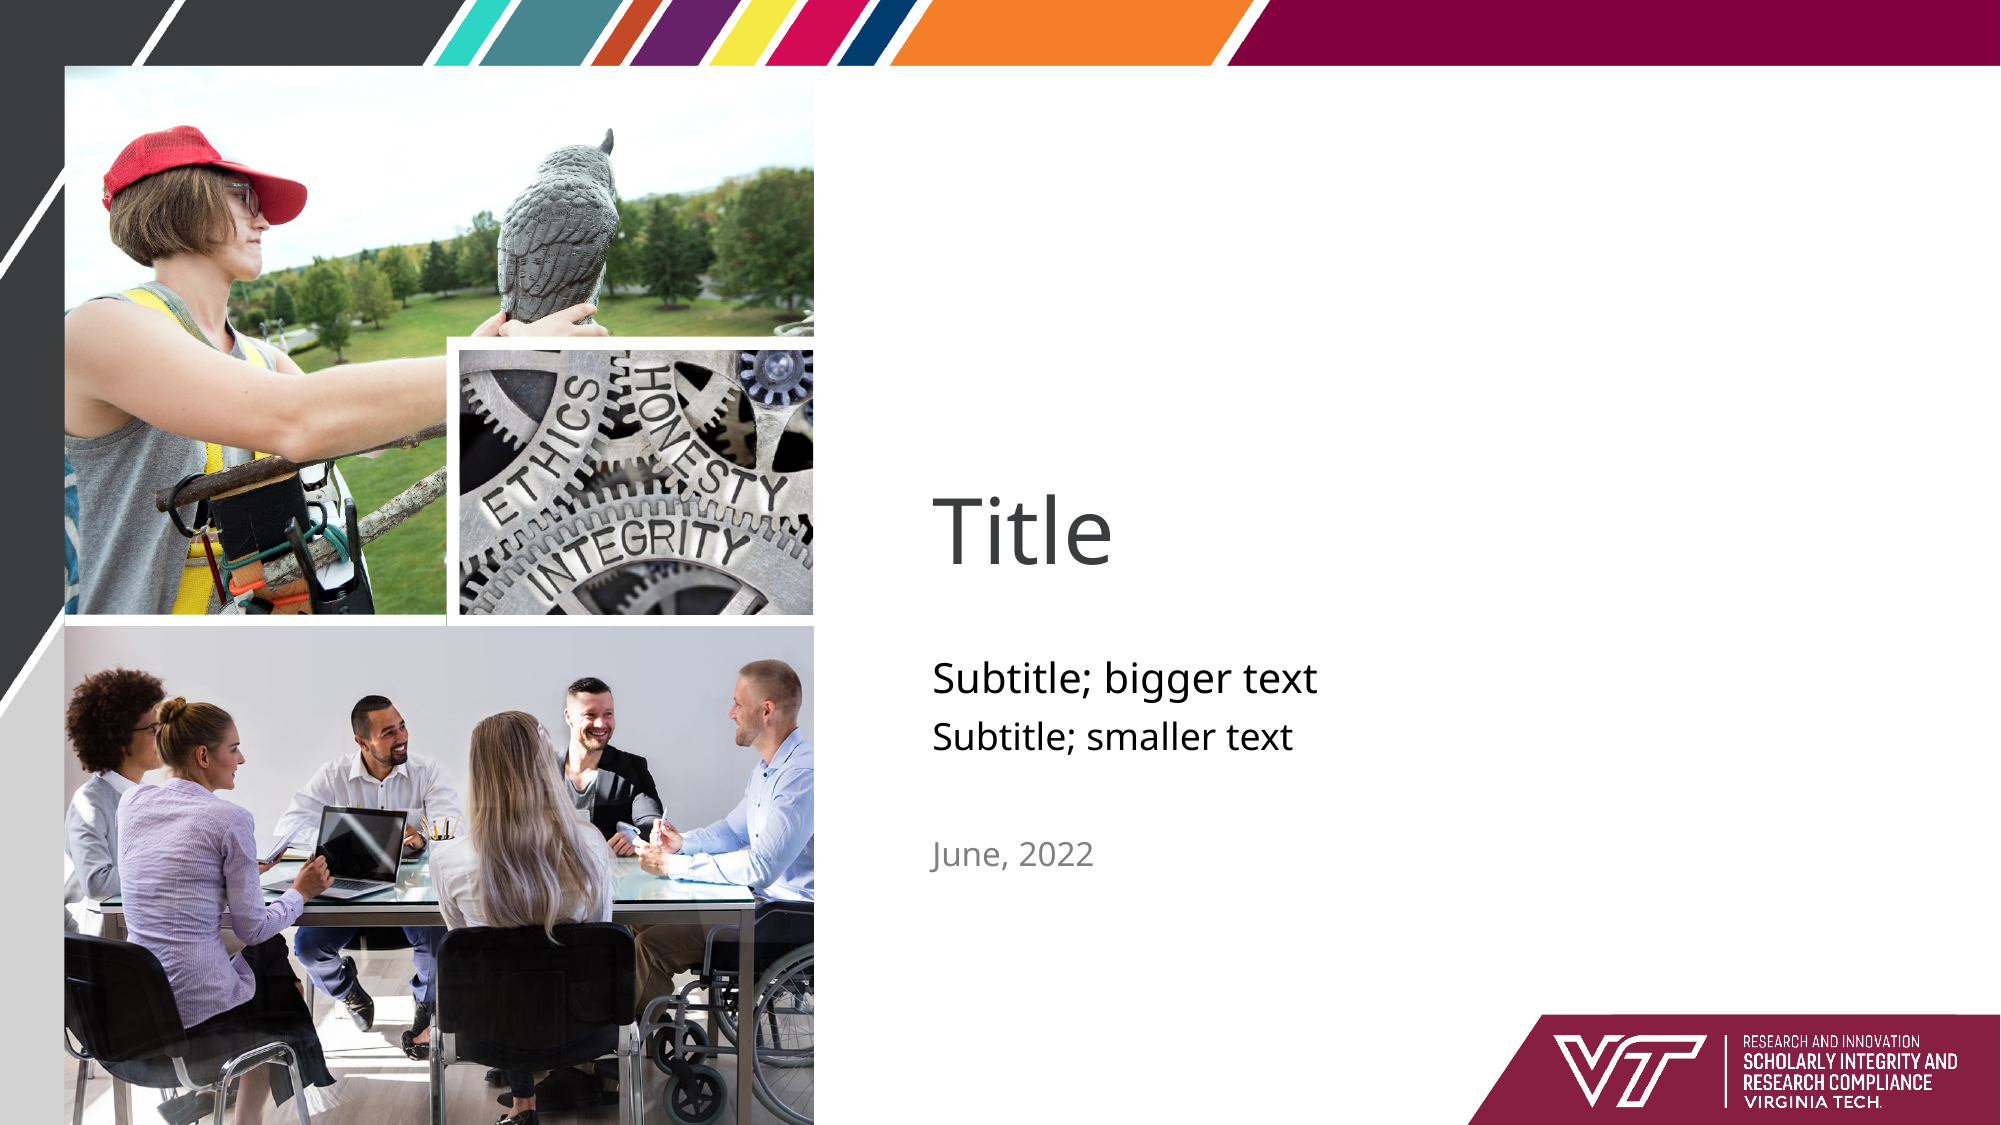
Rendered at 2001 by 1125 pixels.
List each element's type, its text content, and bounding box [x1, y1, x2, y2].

picture [0, 0, 2001, 1125]
title Title [932, 118, 1913, 583]
list June, 2022 [932, 812, 1820, 873]
picture [1553, 1035, 1957, 1108]
subtitle Subtitle; bigger text Subtitle; smaller text [932, 645, 1942, 749]
